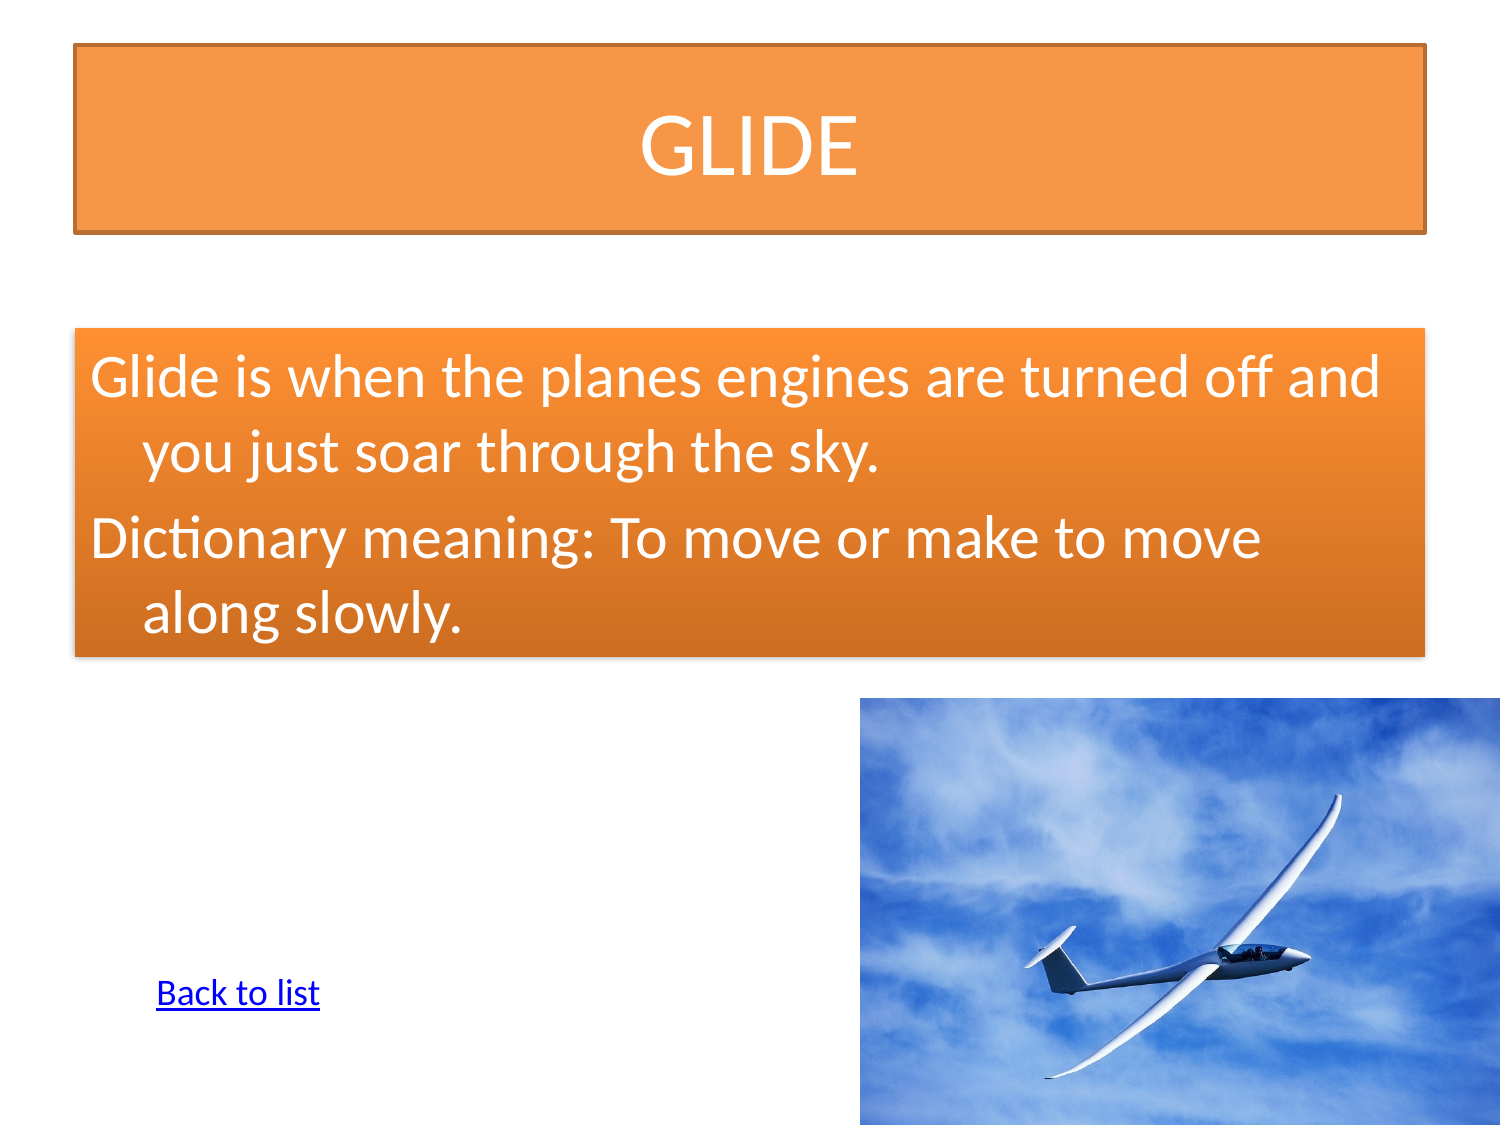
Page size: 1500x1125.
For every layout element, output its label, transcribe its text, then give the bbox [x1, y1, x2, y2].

text_box Back to list [141, 960, 336, 1021]
title GLIDE [73, 43, 1427, 235]
picture [859, 698, 1500, 1125]
list Glide is when the planes engines are turned off and you just soar through the sky. Dictionary meaning: To move or make to move along slowly. [75, 328, 1425, 657]
